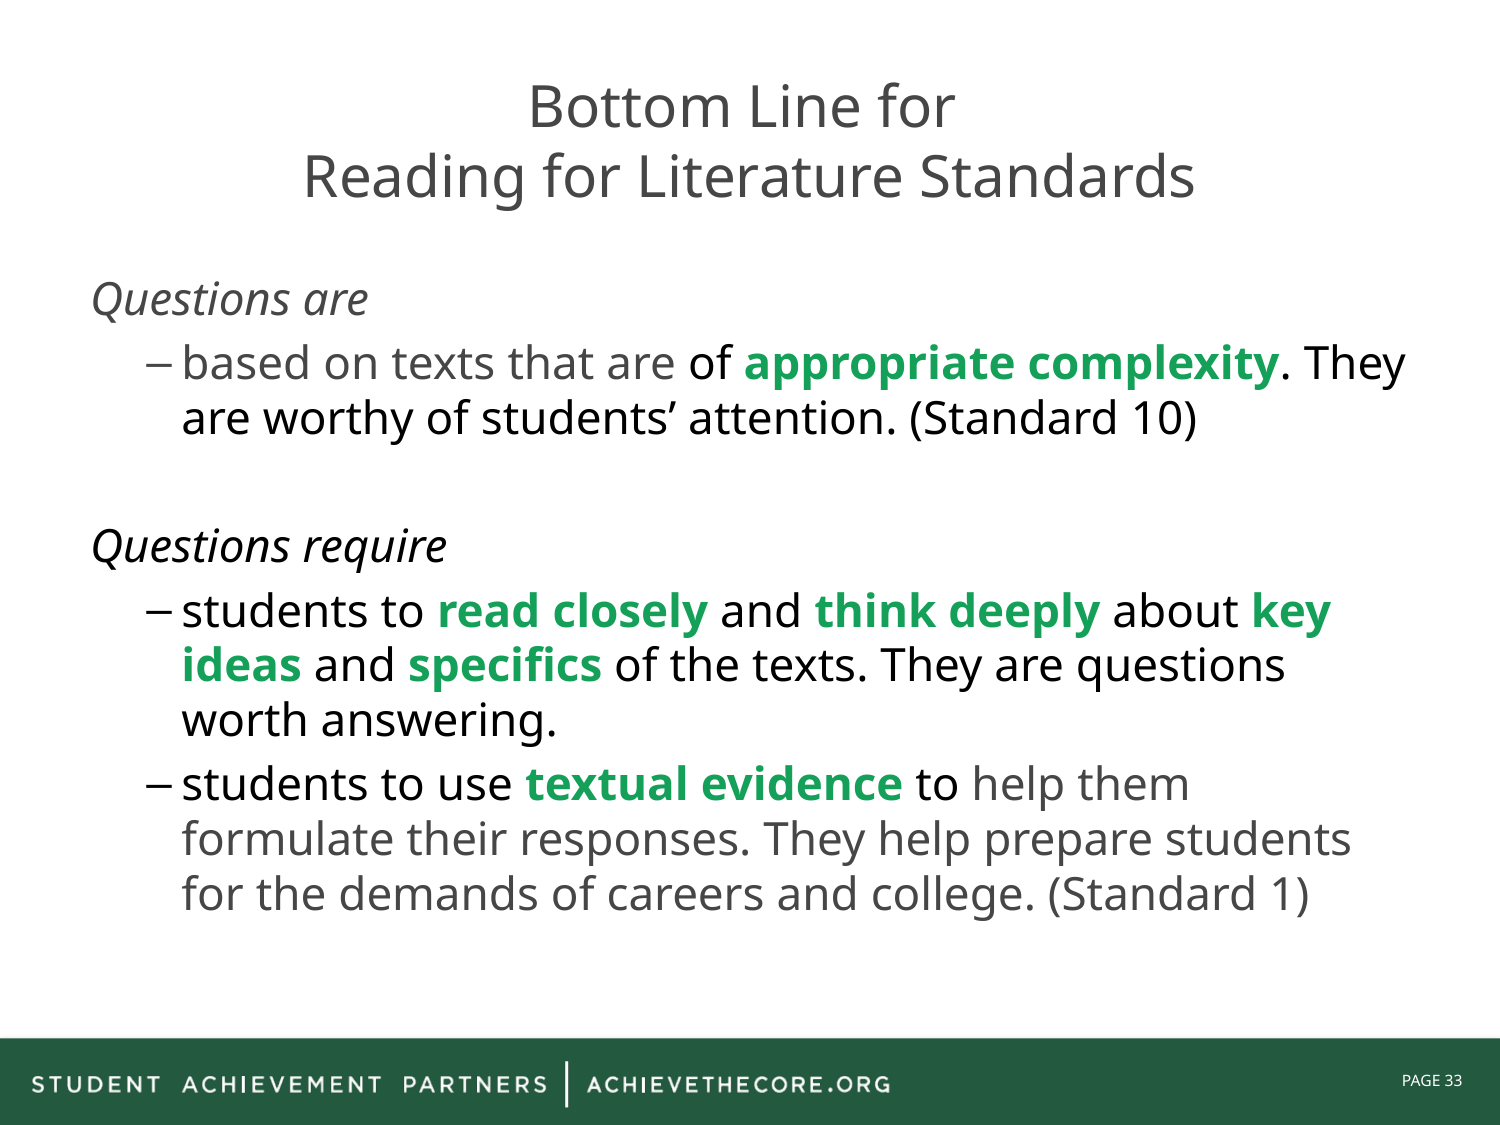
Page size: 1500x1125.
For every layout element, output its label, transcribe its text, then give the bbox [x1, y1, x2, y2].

list Questions are based on texts that are of appropriate complexity. They are worthy of students’ attention. (Standard 10) Questions require students to read closely and think deeply about key ideas and specifics of the texts. They are questions worth answering. students to use textual evidence to help them formulate their responses. They help prepare students for the demands of careers and college. (Standard 1) [75, 262, 1425, 1005]
title Bottom Line for Reading for Literature Standards [75, 45, 1425, 233]
